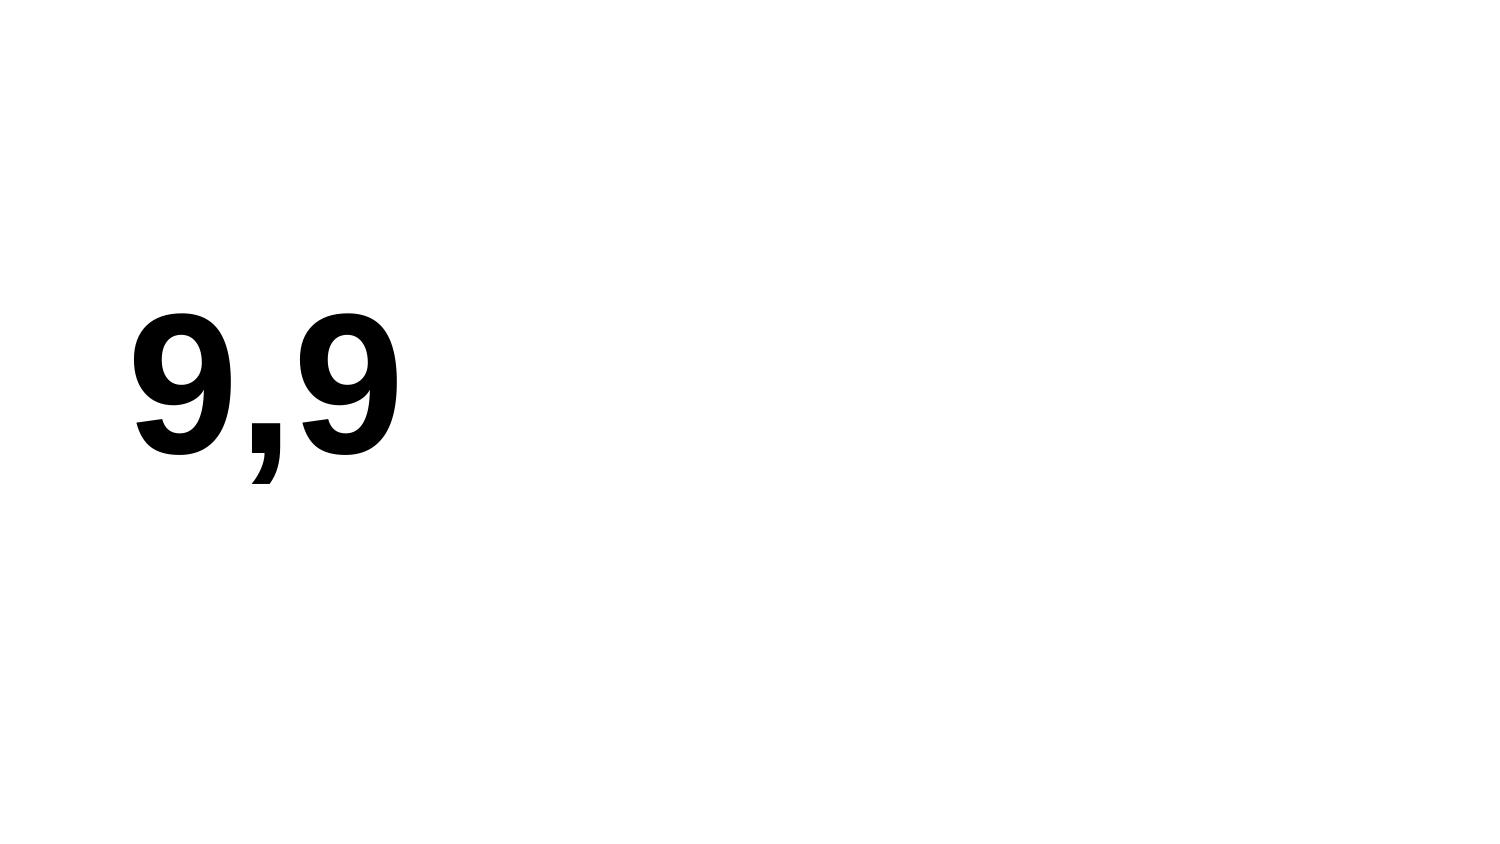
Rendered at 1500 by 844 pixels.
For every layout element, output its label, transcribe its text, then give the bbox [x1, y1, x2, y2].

text_box 9,9 [112, 235, 1388, 509]
